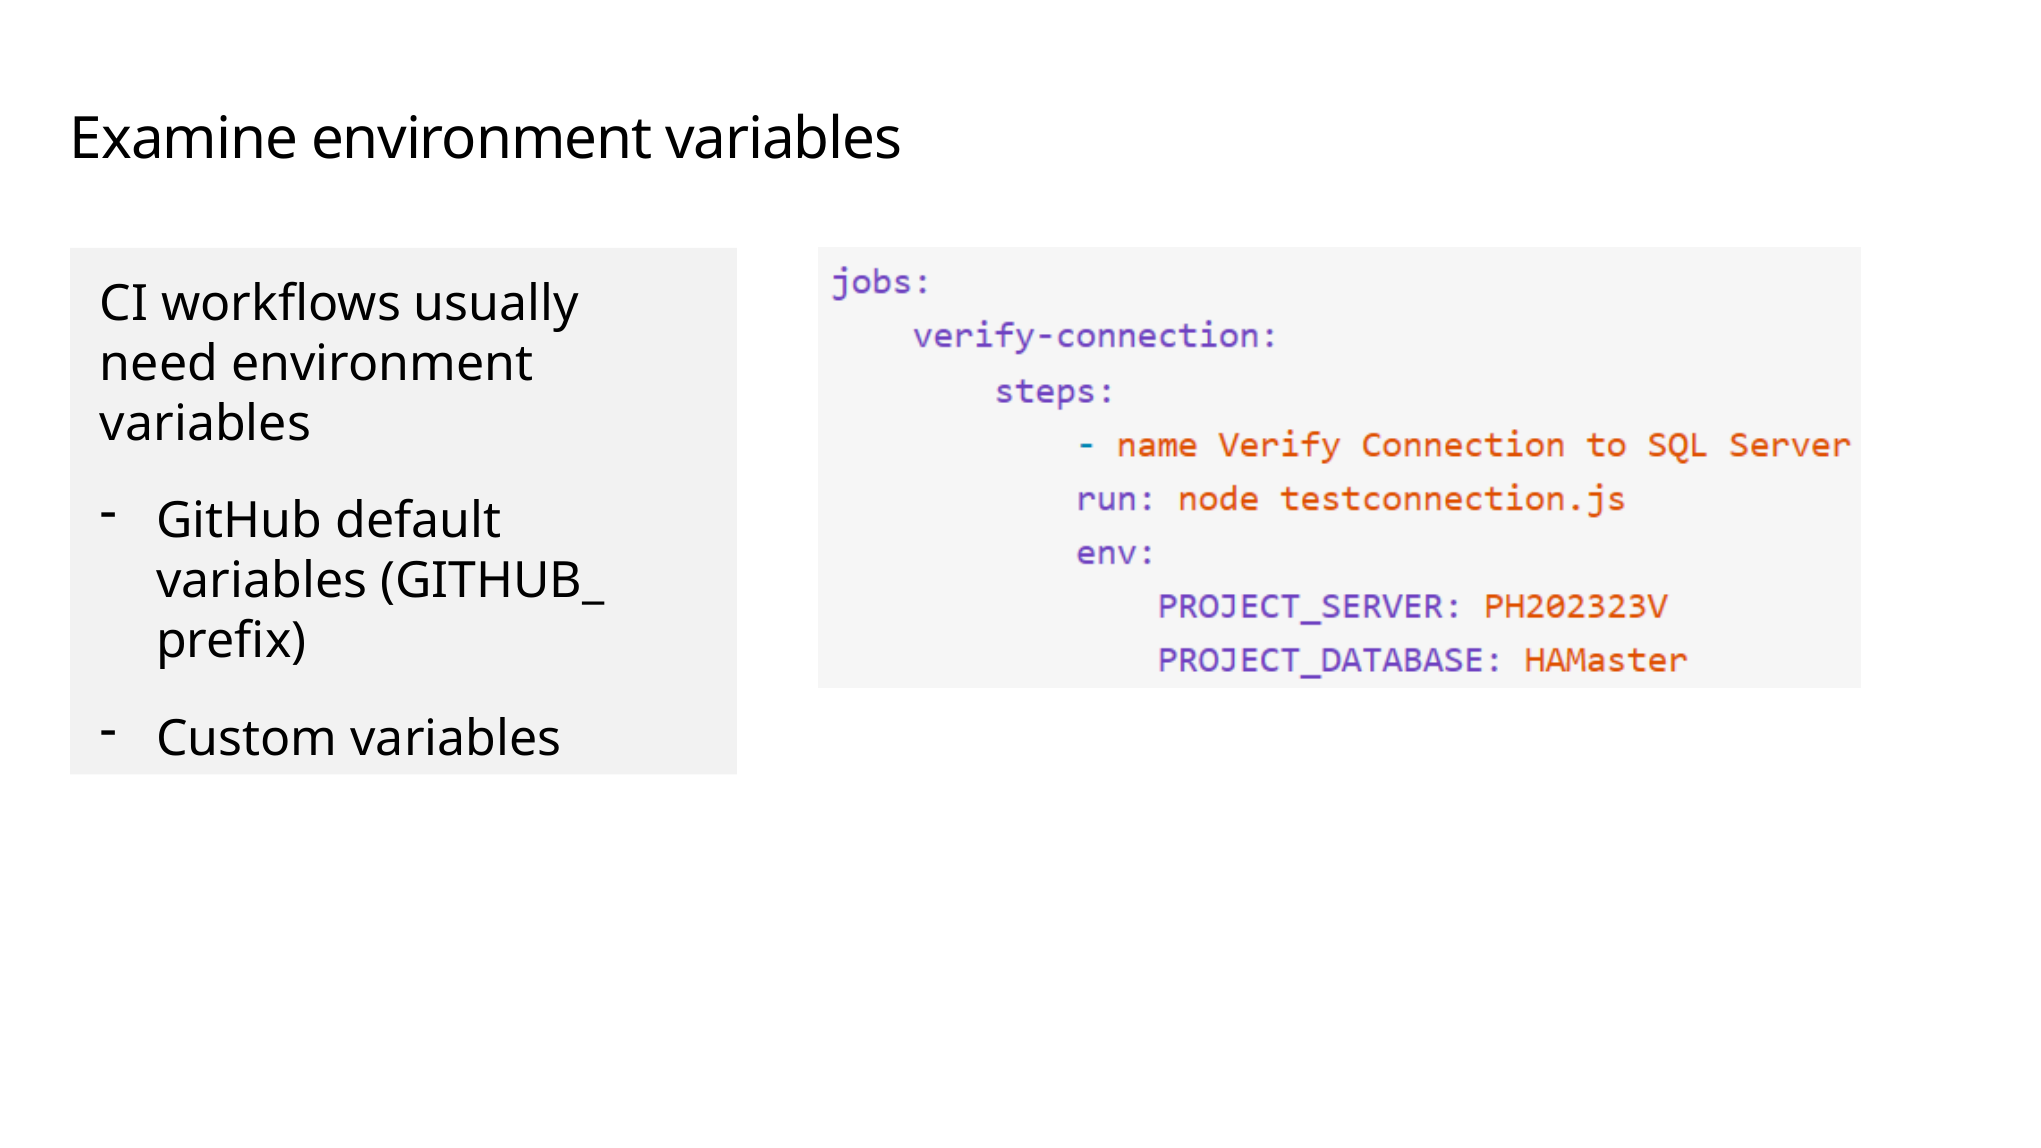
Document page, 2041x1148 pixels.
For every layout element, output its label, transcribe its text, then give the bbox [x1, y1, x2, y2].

title Examine environment variables [70, 103, 1969, 172]
text_box CI workflows usually need environment variables GitHub default variables (GITHUB_ prefix) Custom variables [70, 247, 737, 775]
picture [818, 247, 1861, 688]
